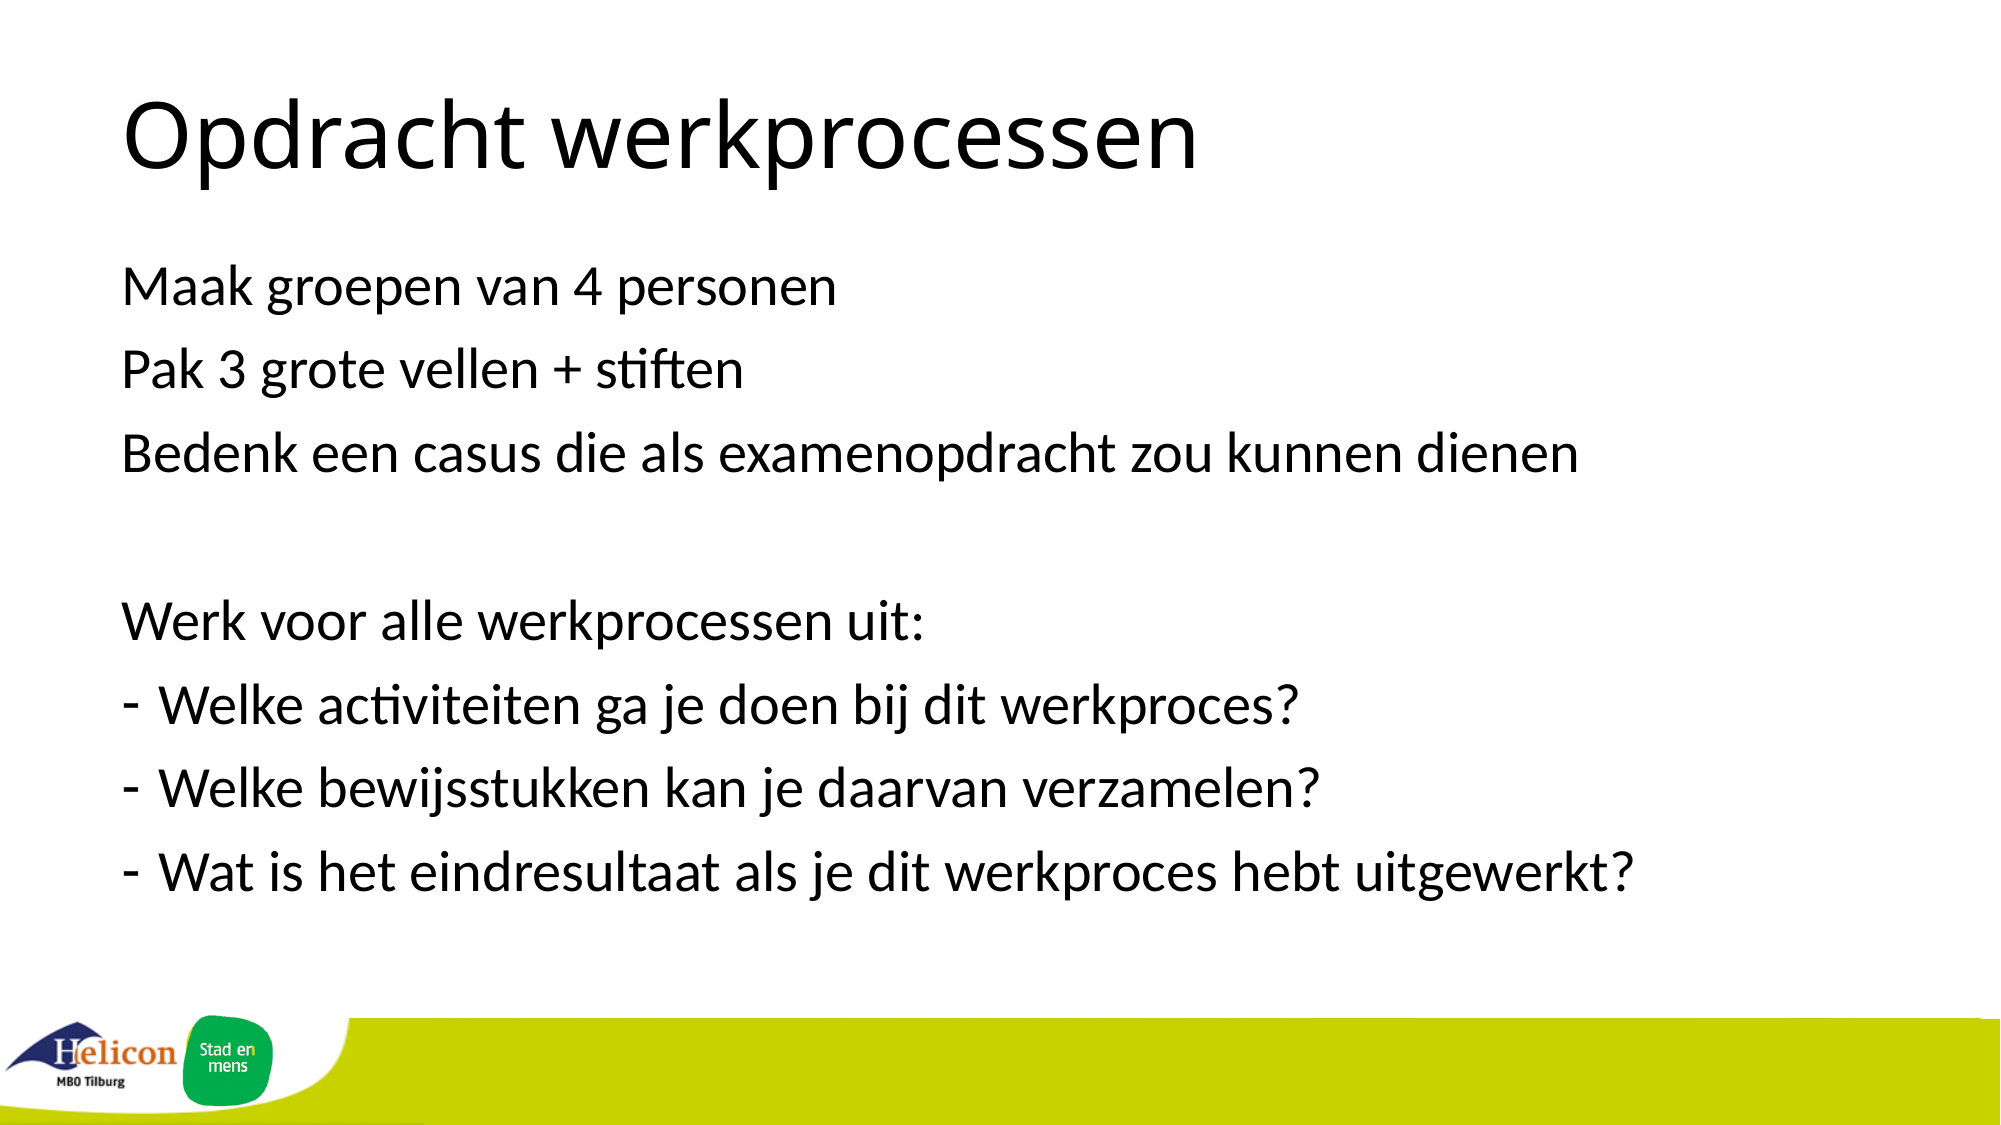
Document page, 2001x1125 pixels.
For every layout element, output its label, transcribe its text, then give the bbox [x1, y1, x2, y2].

title Opdracht werkprocessen [106, 29, 1832, 248]
list Maak groepen van 4 personen Pak 3 grote vellen + stiften Bedenk een casus die als examenopdracht zou kunnen dienen Werk voor alle werkprocessen uit: Welke activiteiten ga je doen bij dit werkproces? Welke bewijsstukken kan je daarvan verzamelen? Wat is het eindresultaat als je dit werkproces hebt uitgewerkt? [106, 246, 1770, 962]
picture [0, 1013, 424, 1125]
